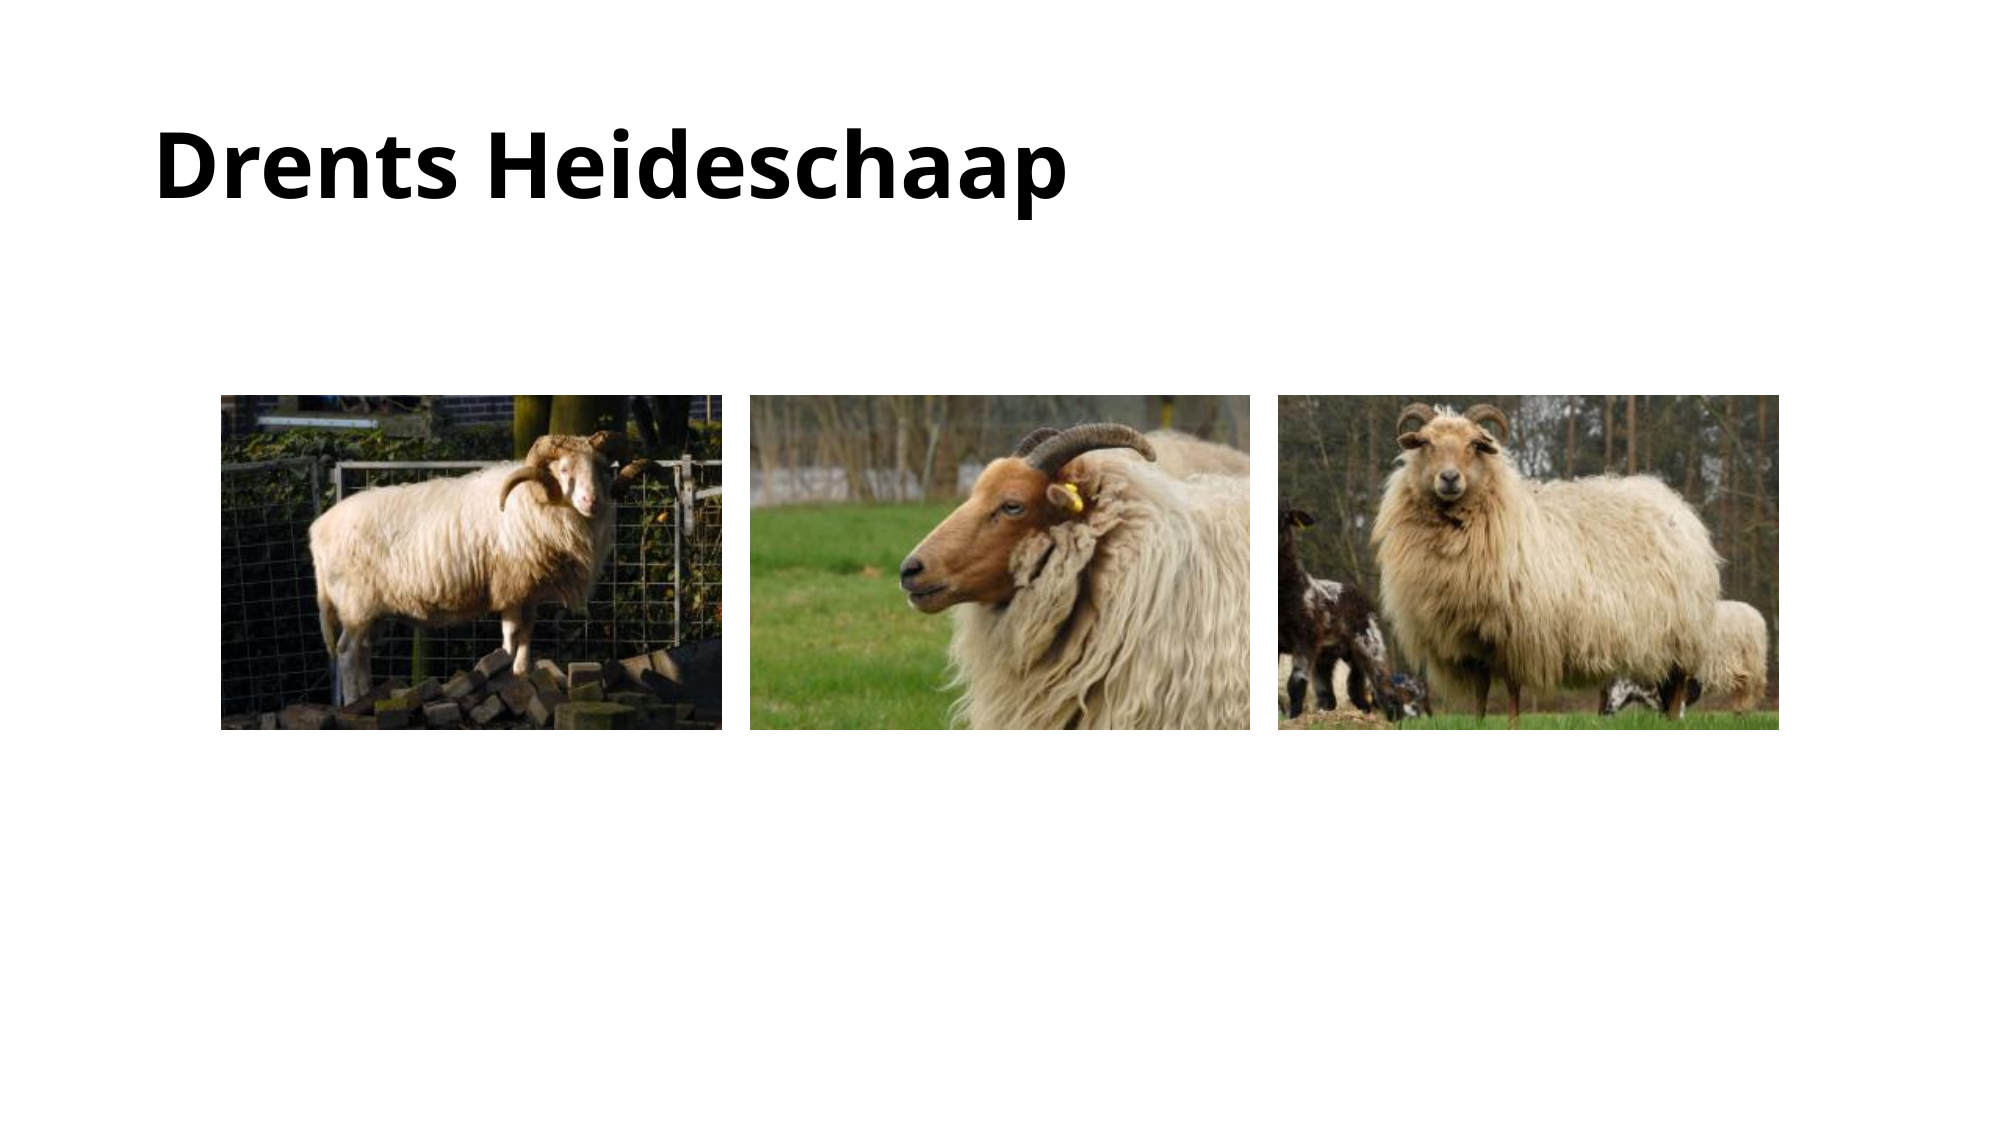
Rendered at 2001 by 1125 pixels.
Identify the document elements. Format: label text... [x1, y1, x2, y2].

picture [749, 395, 1250, 730]
picture [1278, 395, 1779, 730]
title Drents Heideschaap [137, 59, 1863, 278]
picture [221, 395, 722, 730]
